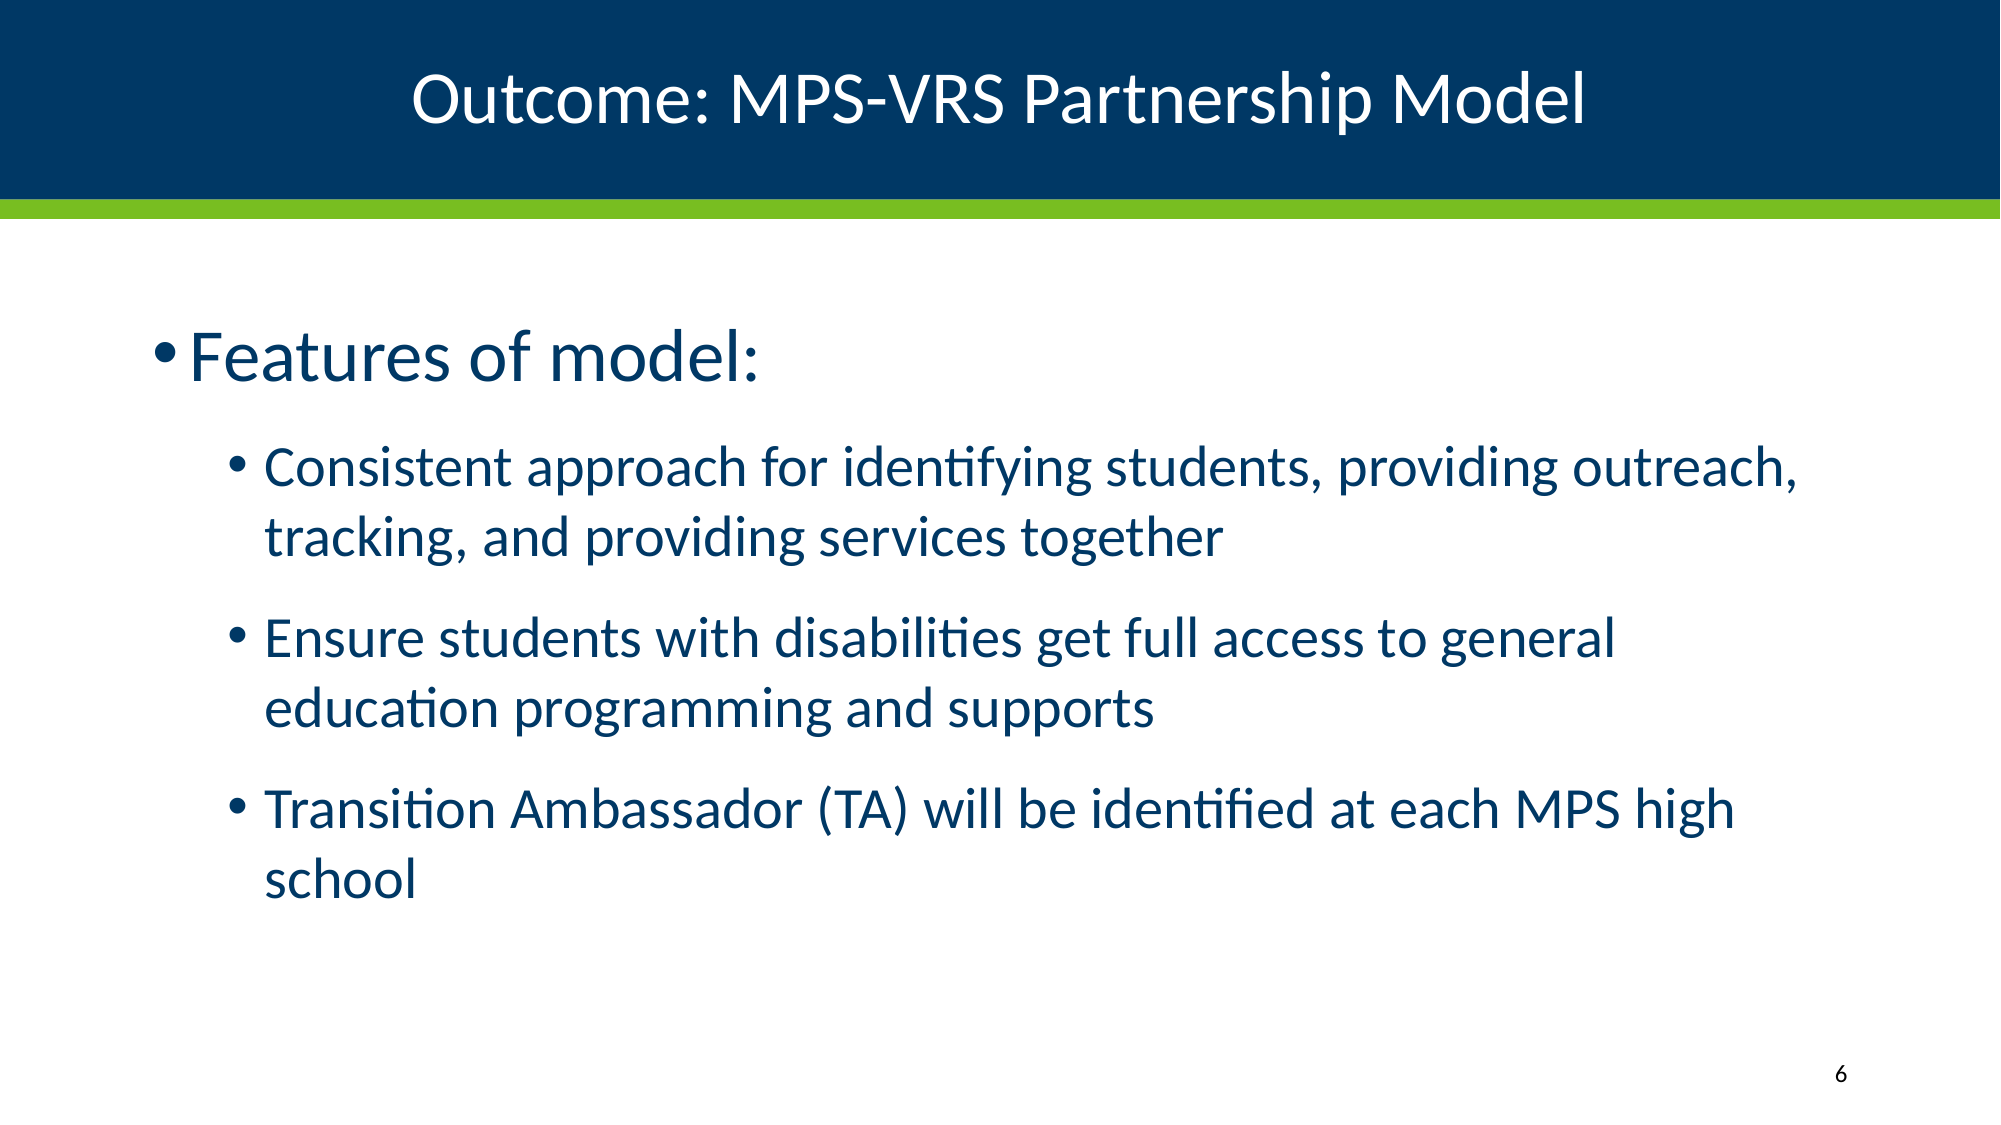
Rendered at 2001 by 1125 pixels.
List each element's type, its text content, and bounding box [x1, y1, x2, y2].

list Features of model: Consistent approach for identifying students, providing outreach, tracking, and providing services together Ensure students with disabilities get full access to general education programming and supports Transition Ambassador (TA) will be identified at each MPS high school [137, 299, 1863, 1014]
title Outcome: MPS-VRS Partnership Model [0, 0, 2000, 200]
slide_number 6 [1622, 1042, 1863, 1103]
